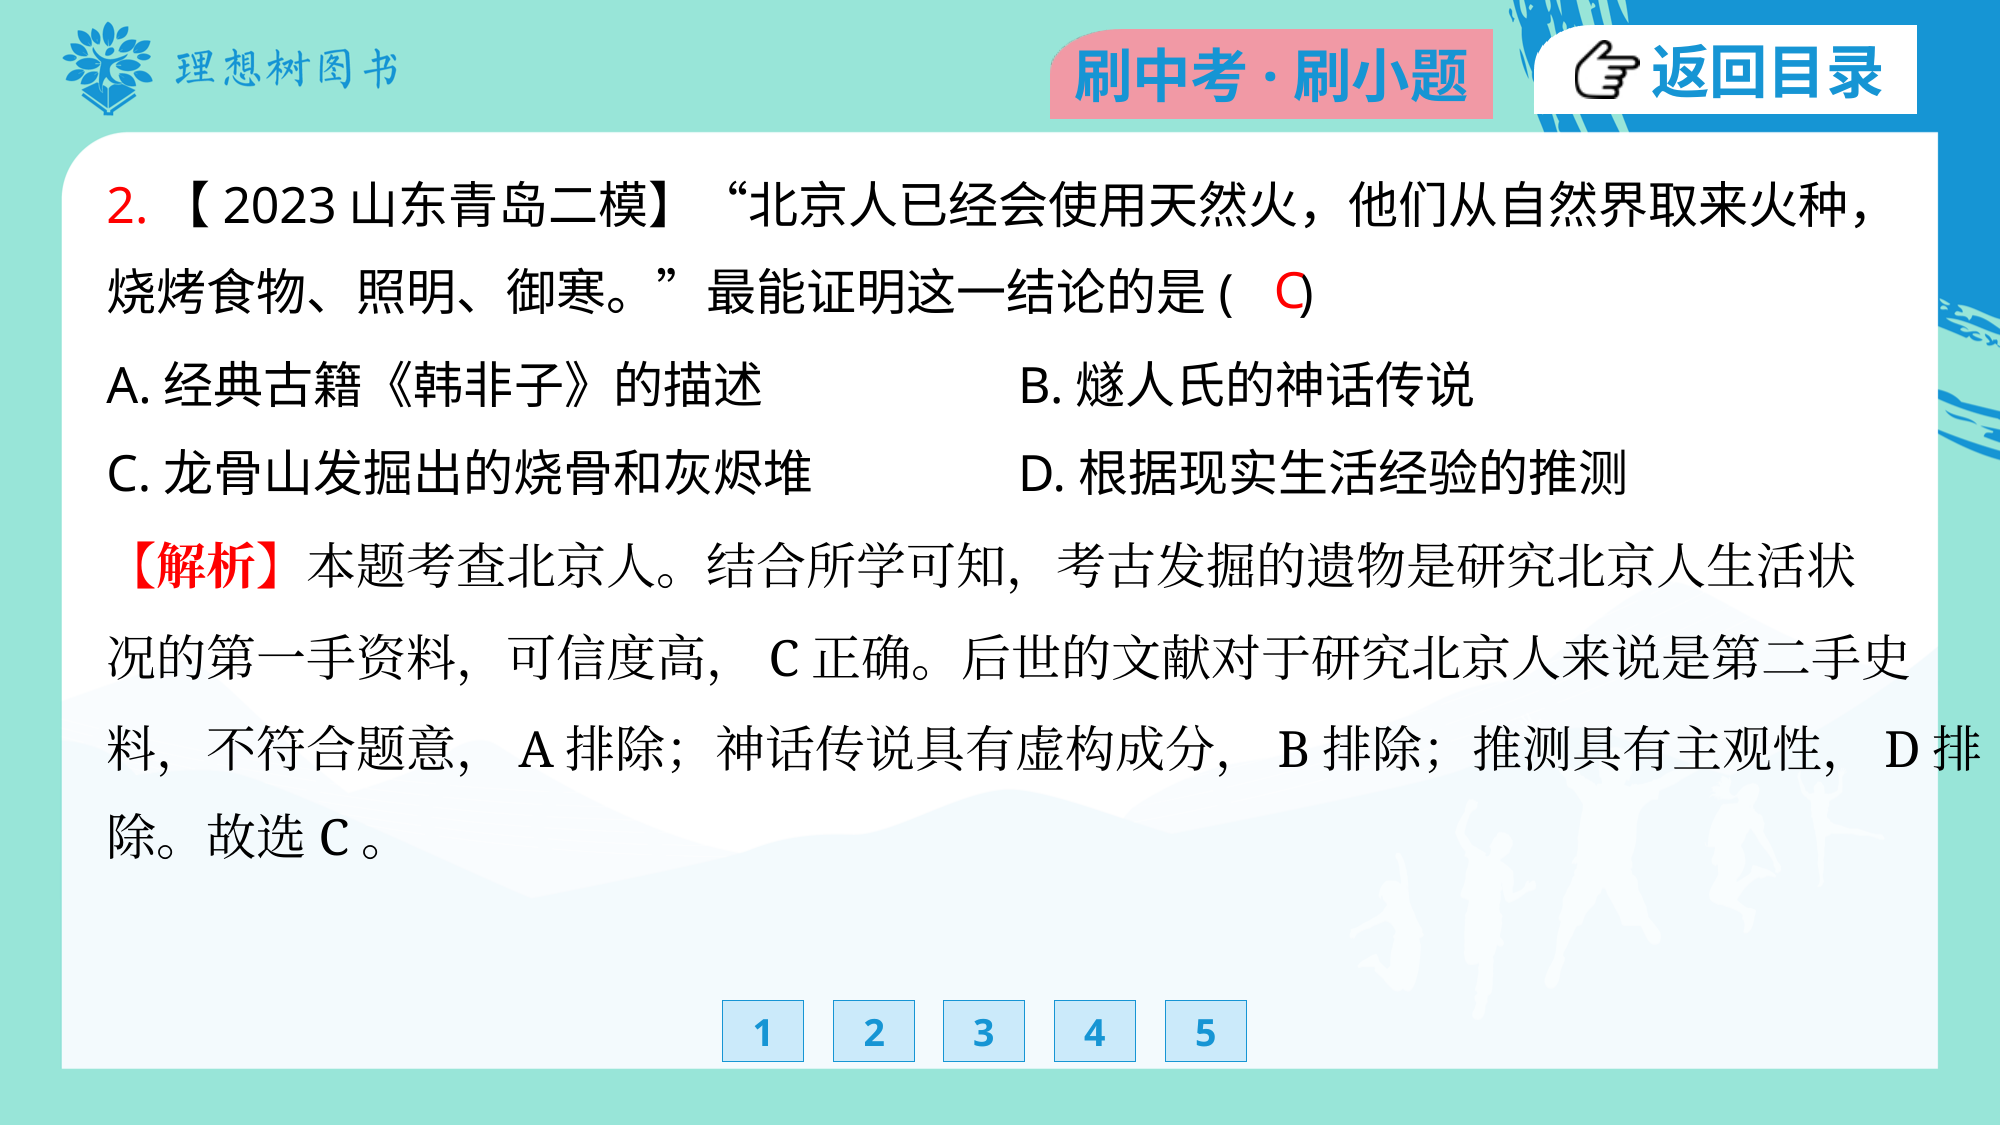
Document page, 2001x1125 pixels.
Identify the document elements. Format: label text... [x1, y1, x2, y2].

text_box C [1259, 231, 1321, 310]
picture [0, 0, 2000, 1125]
text_box A.经典古籍《韩非子》的描述 B.燧人氏的神话传说 C.龙骨山发掘出的烧骨和灰烬堆 D.根据现实生活经验的推测 [106, 321, 1895, 492]
text_box 2.【2023山东青岛二模】“北京人已经会使用天然火，他们从自然界取来火种， 烧烤食物、照明、御寒。”最能证明这一结论的是( ) [106, 141, 1895, 312]
text_box 【解析】本题考查北京人。结合所学可知，考古发掘的遗物是研究北京人生活状 况的第一手资料，可信度高，C正确。后世的文献对于研究北京人来说是第二手史 料，不符合题意，A排除；神话传说具有虚构成分，B排除；推测具有主观性，D排 除。故选C。 [106, 503, 1895, 856]
